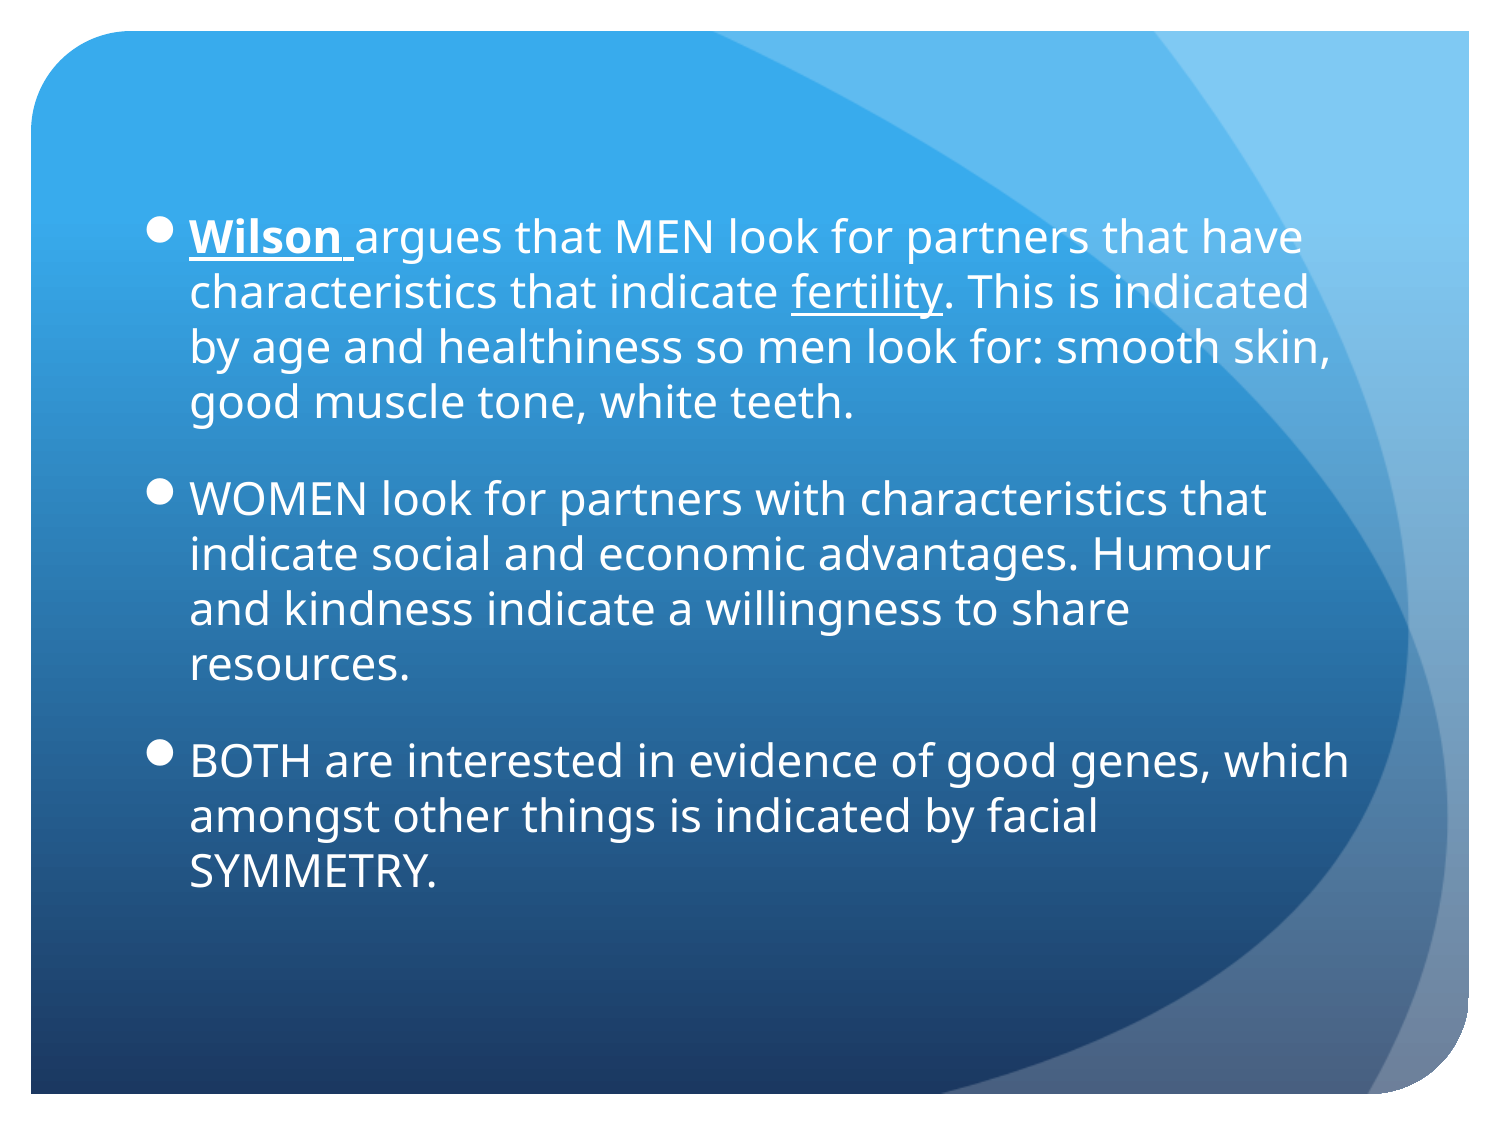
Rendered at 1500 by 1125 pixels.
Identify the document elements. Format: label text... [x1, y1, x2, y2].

list Wilson argues that MEN look for partners that have characteristics that indicate fertility. This is indicated by age and healthiness so men look for: smooth skin, good muscle tone, white teeth. WOMEN look for partners with characteristics that indicate social and economic advantages. Humour and kindness indicate a willingness to share resources. BOTH are interested in evidence of good genes, which amongst other things is indicated by facial SYMMETRY. [127, 200, 1372, 991]
picture [24, 30, 1473, 1094]
